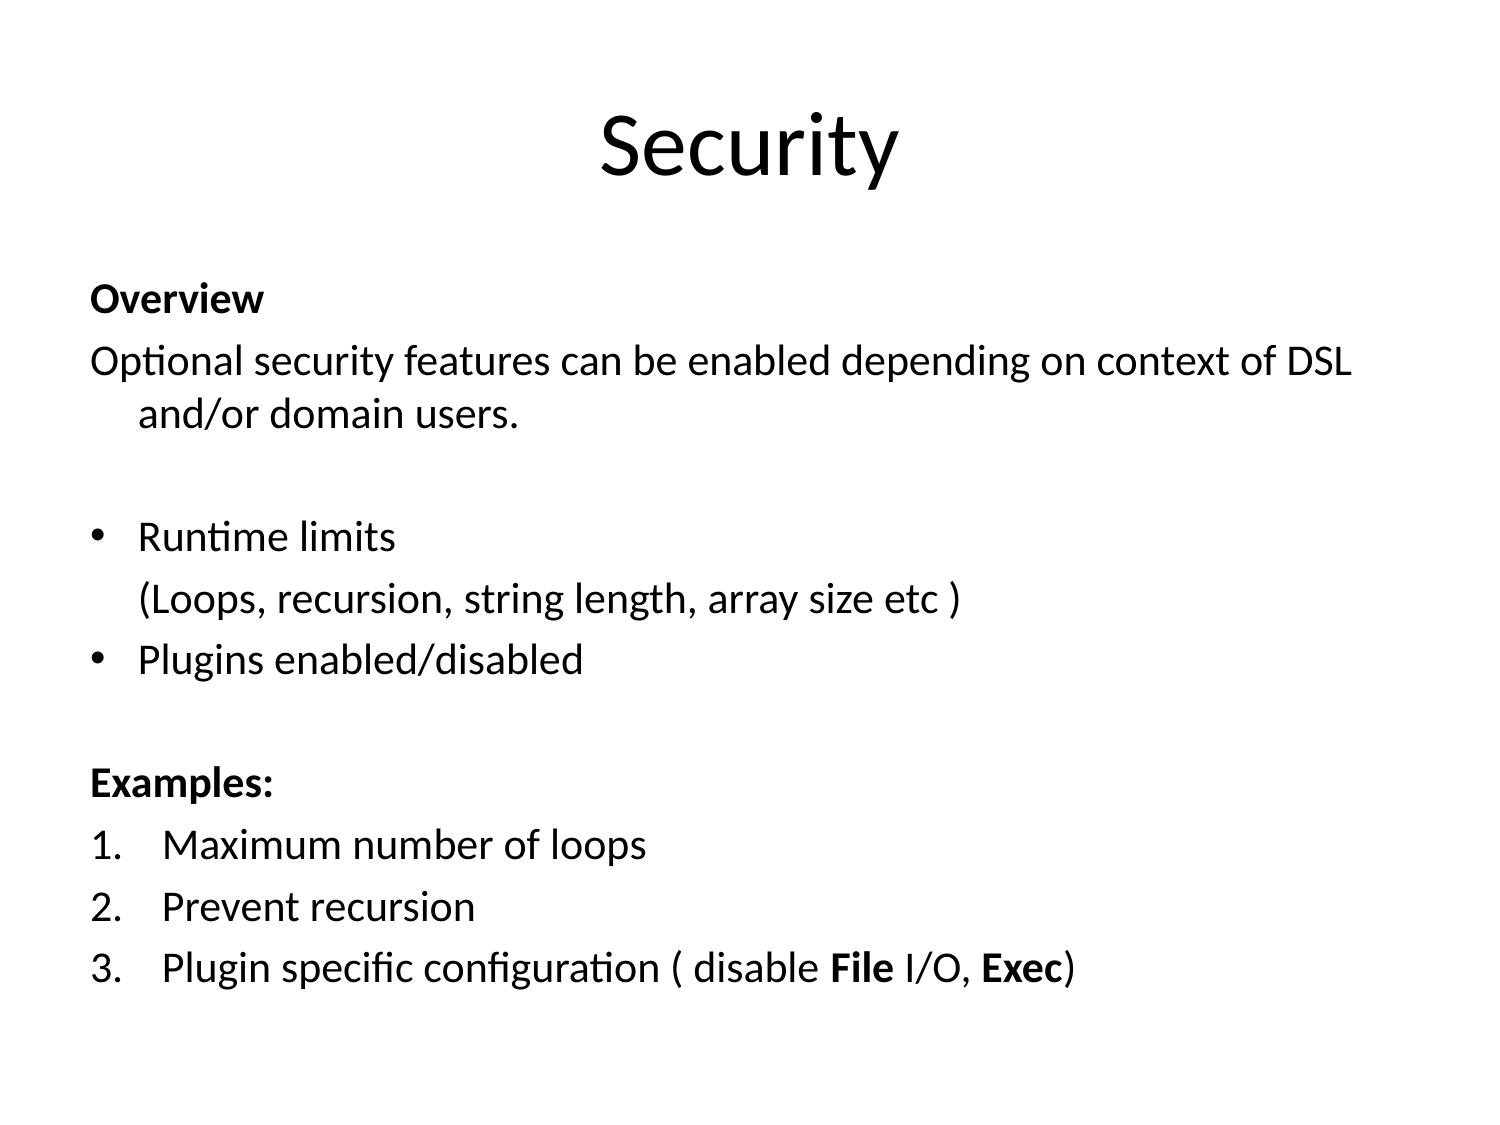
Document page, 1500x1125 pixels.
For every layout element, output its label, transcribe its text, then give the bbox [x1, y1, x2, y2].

list Overview Optional security features can be enabled depending on context of DSL and/or domain users. Runtime limits (Loops, recursion, string length, array size etc ) Plugins enabled/disabled Examples: Maximum number of loops Prevent recursion Plugin specific configuration ( disable File I/O, Exec) [75, 262, 1425, 1005]
title Security [75, 45, 1425, 233]
